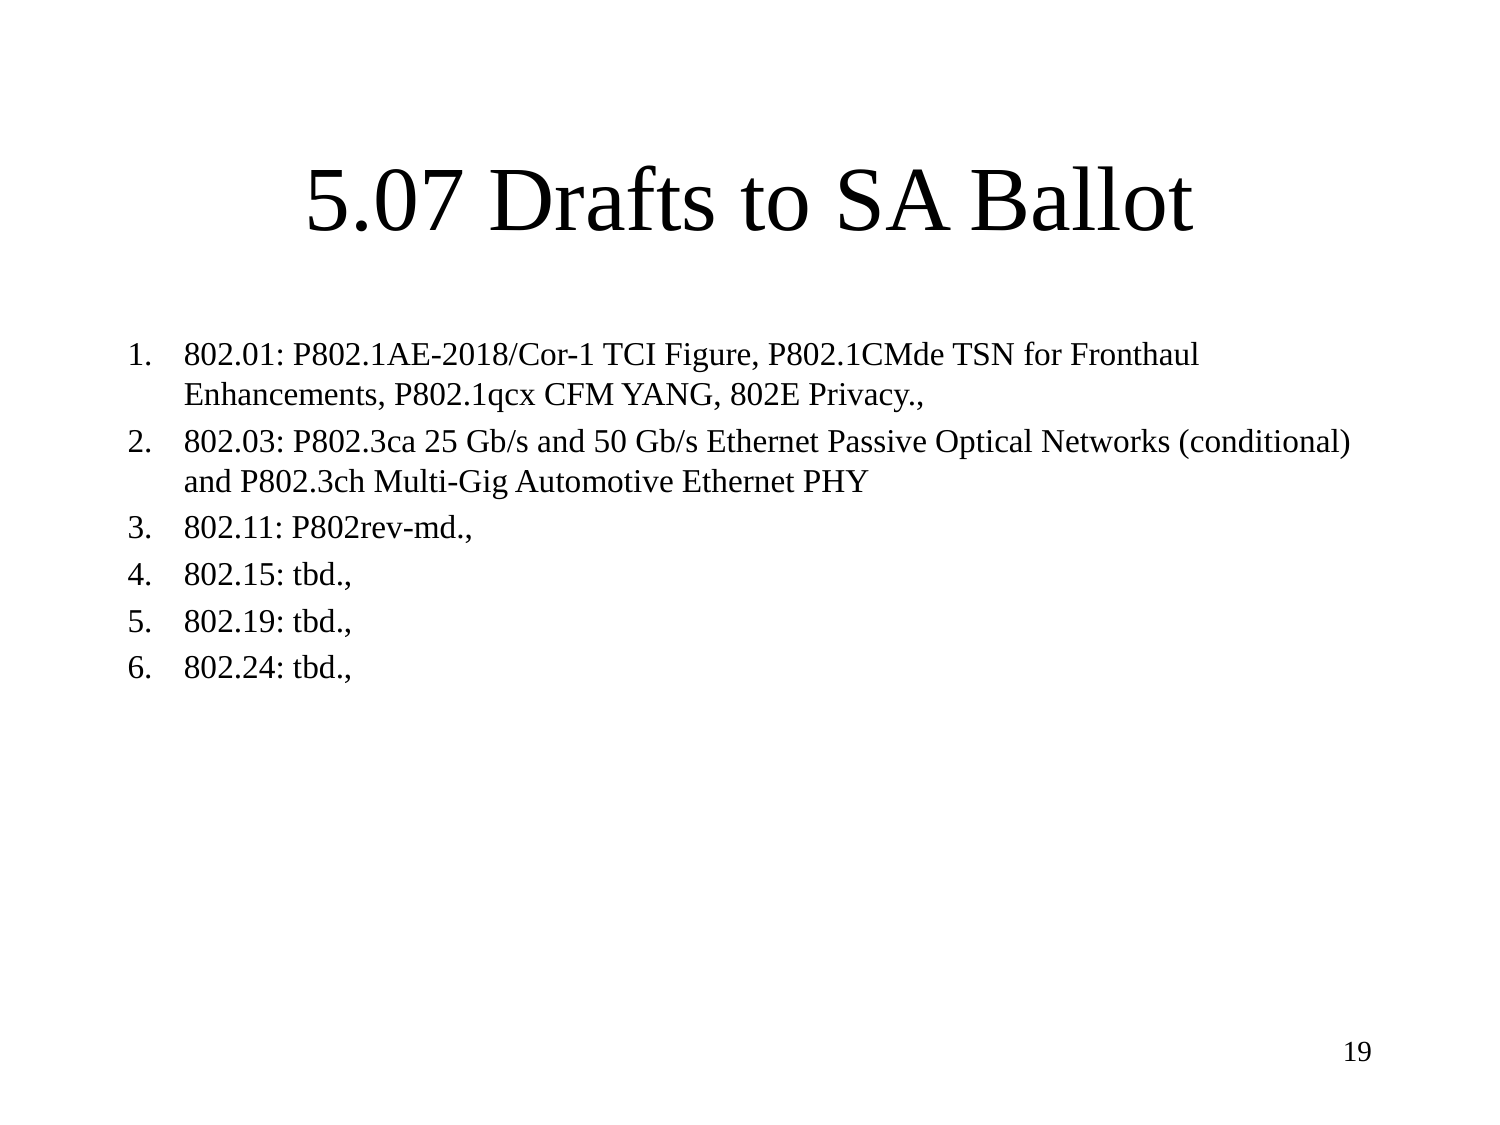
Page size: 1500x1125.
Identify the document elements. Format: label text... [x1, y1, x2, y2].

list 802.01: P802.1AE-2018/Cor-1 TCI Figure, P802.1CMde TSN for Fronthaul Enhancements, P802.1qcx CFM YANG, 802E Privacy., 802.03: P802.3ca 25 Gb/s and 50 Gb/s Ethernet Passive Optical Networks (conditional) and P802.3ch Multi-Gig Automotive Ethernet PHY 802.11: P802rev-md., 802.15: tbd., 802.19: tbd., 802.24: tbd., [112, 324, 1388, 1001]
slide_number 19 [1074, 1024, 1388, 1101]
title 5.07 Drafts to SA Ballot [112, 99, 1388, 288]
